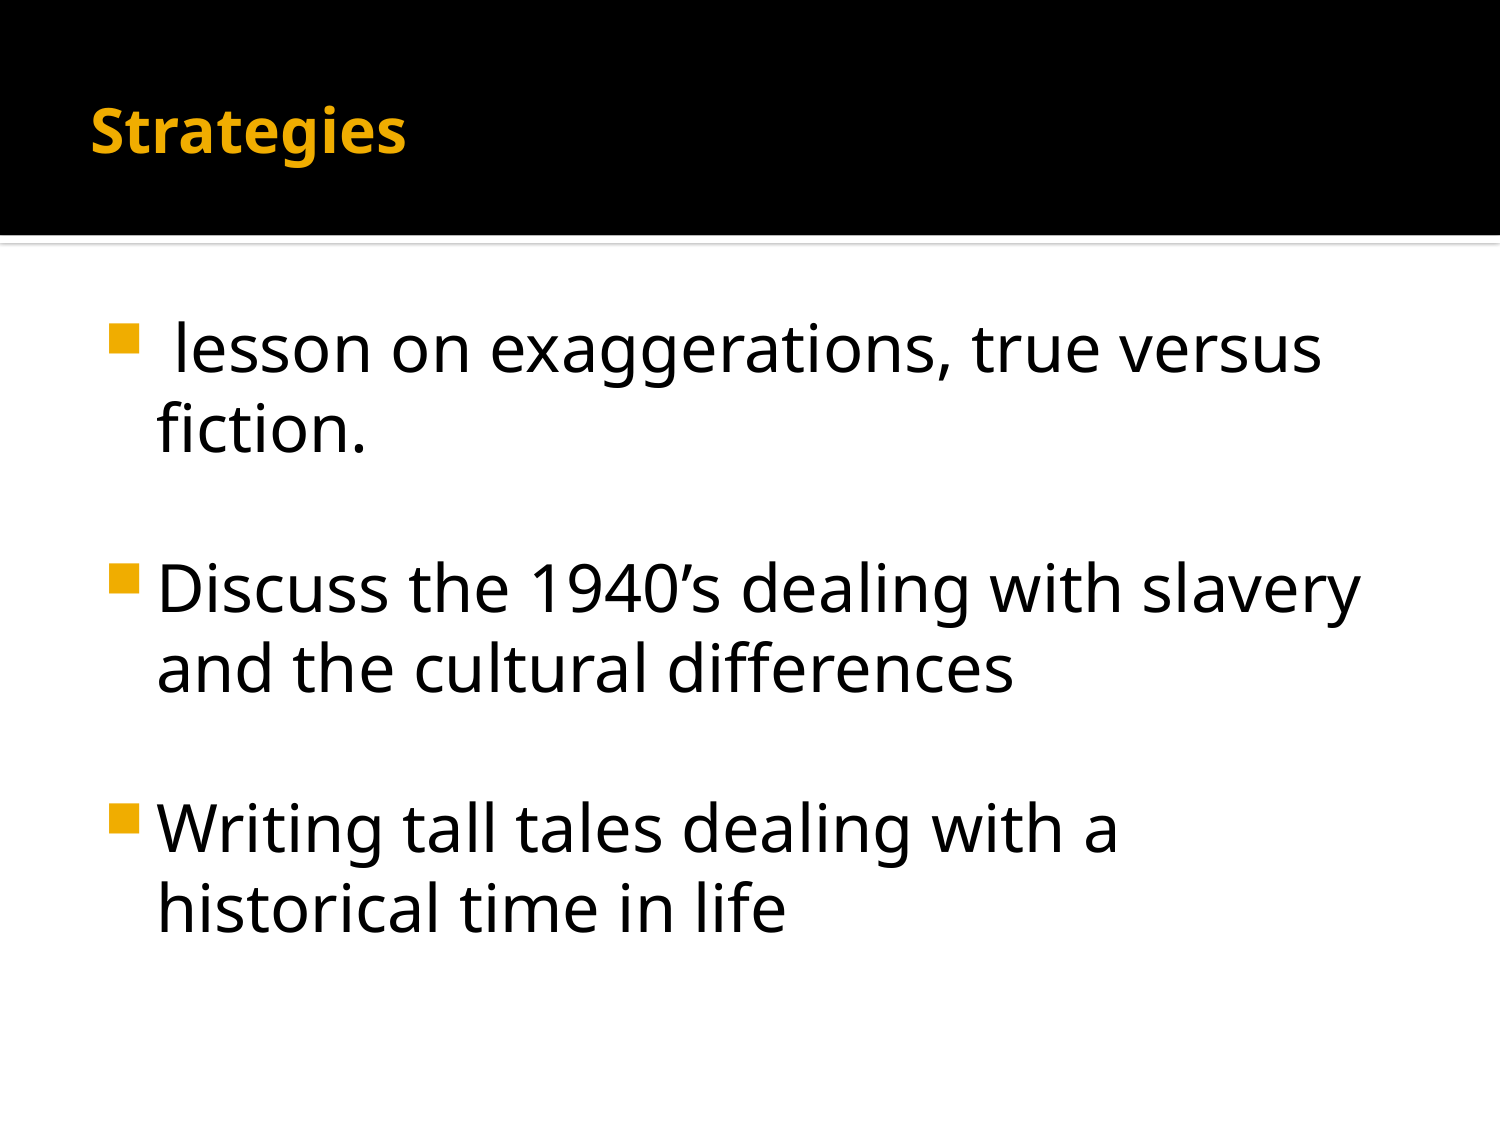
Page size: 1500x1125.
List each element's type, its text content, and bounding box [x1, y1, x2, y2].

title Strategies [75, 25, 1425, 231]
list lesson on exaggerations, true versus fiction. Discuss the 1940’s dealing with slavery and the cultural differences Writing tall tales dealing with a historical time in life [75, 291, 1425, 1050]
text_box [10, 0, 423, 155]
